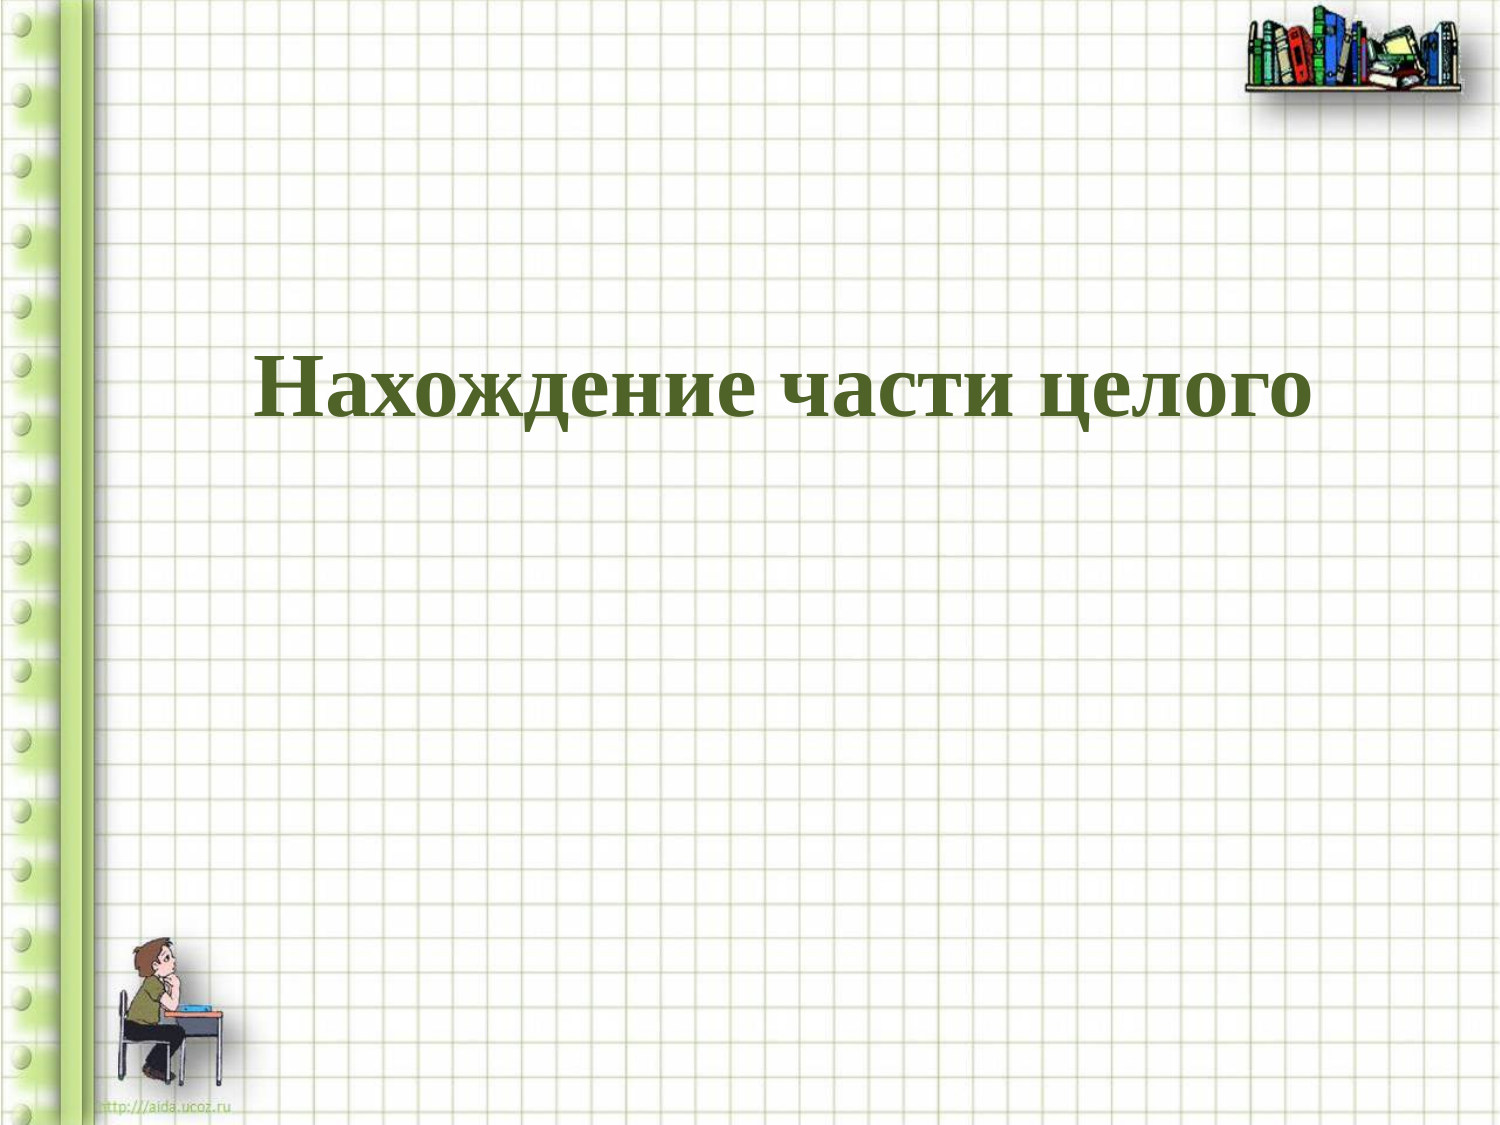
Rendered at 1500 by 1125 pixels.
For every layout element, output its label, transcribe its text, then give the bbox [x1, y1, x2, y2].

title Нахождение части целого [147, 314, 1423, 556]
picture [0, 0, 1500, 1125]
